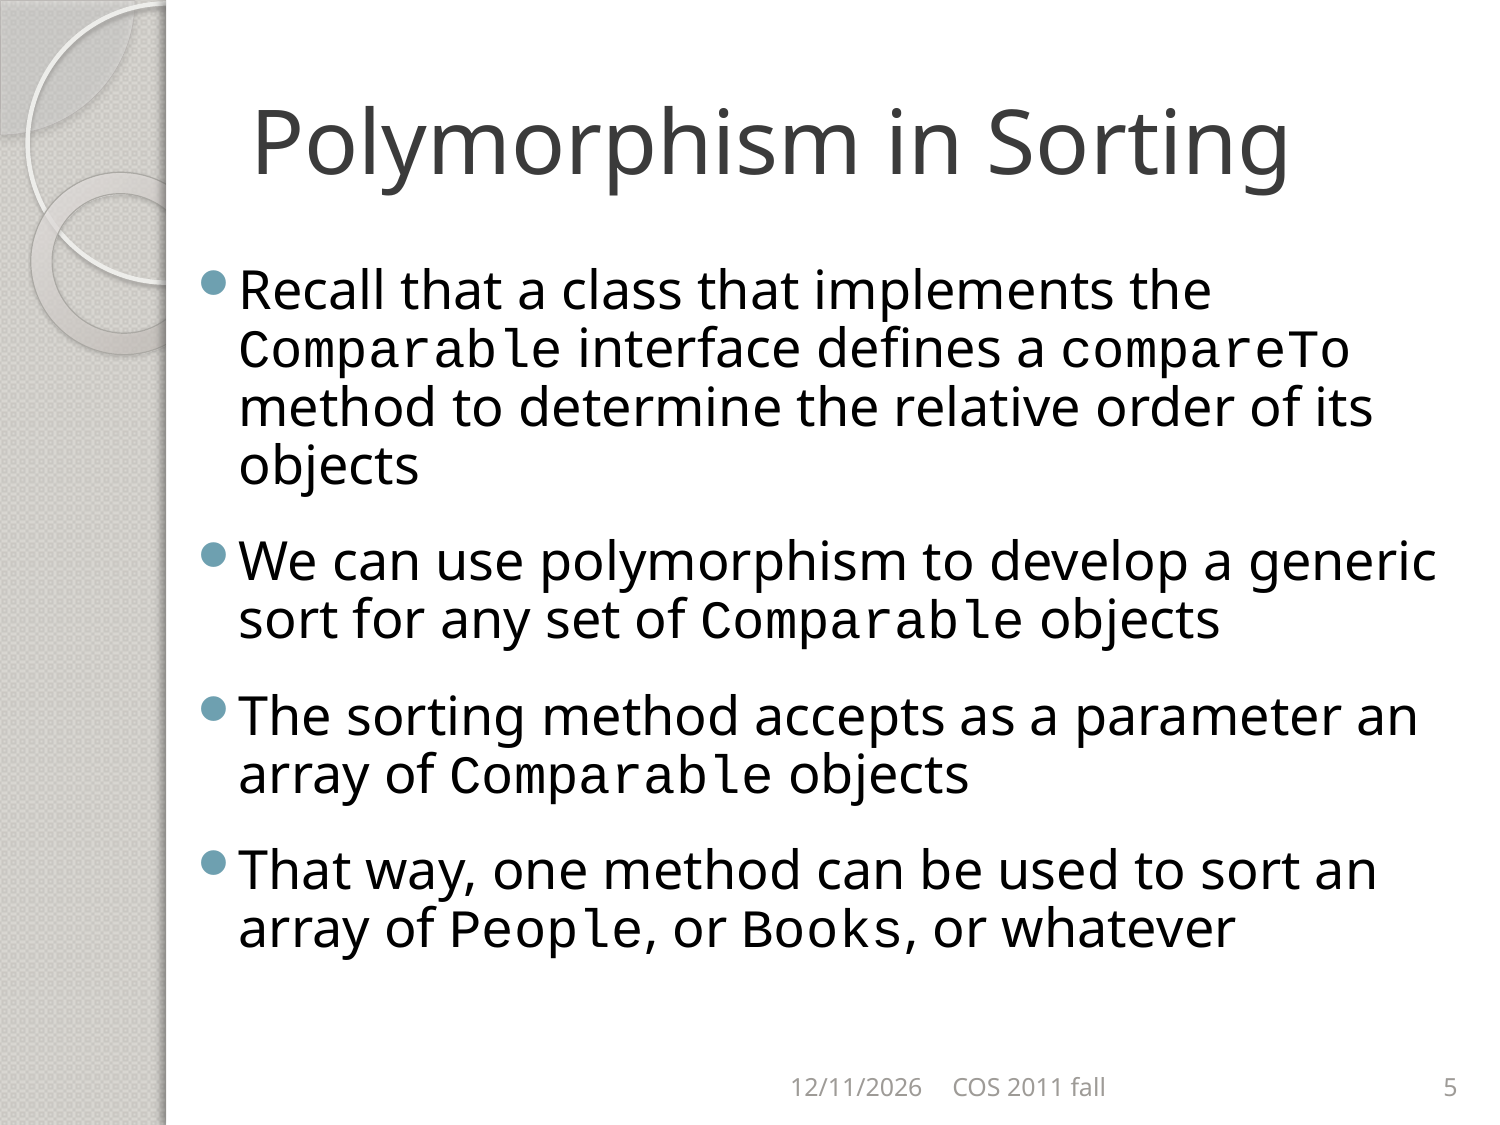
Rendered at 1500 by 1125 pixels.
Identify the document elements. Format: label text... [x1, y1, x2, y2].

slide_number 5 [1413, 1034, 1488, 1113]
footer COS 2011 fall [937, 1034, 1413, 1113]
list Recall that a class that implements the Comparable interface defines a compareTo method to determine the relative order of its objects We can use polymorphism to develop a generic sort for any set of Comparable objects The sorting method accepts as a parameter an array of Comparable objects That way, one method can be used to sort an array of People, or Books, or whatever [171, 255, 1463, 1013]
title Polymorphism in Sorting [235, 45, 1466, 233]
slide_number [587, 1034, 937, 1113]
